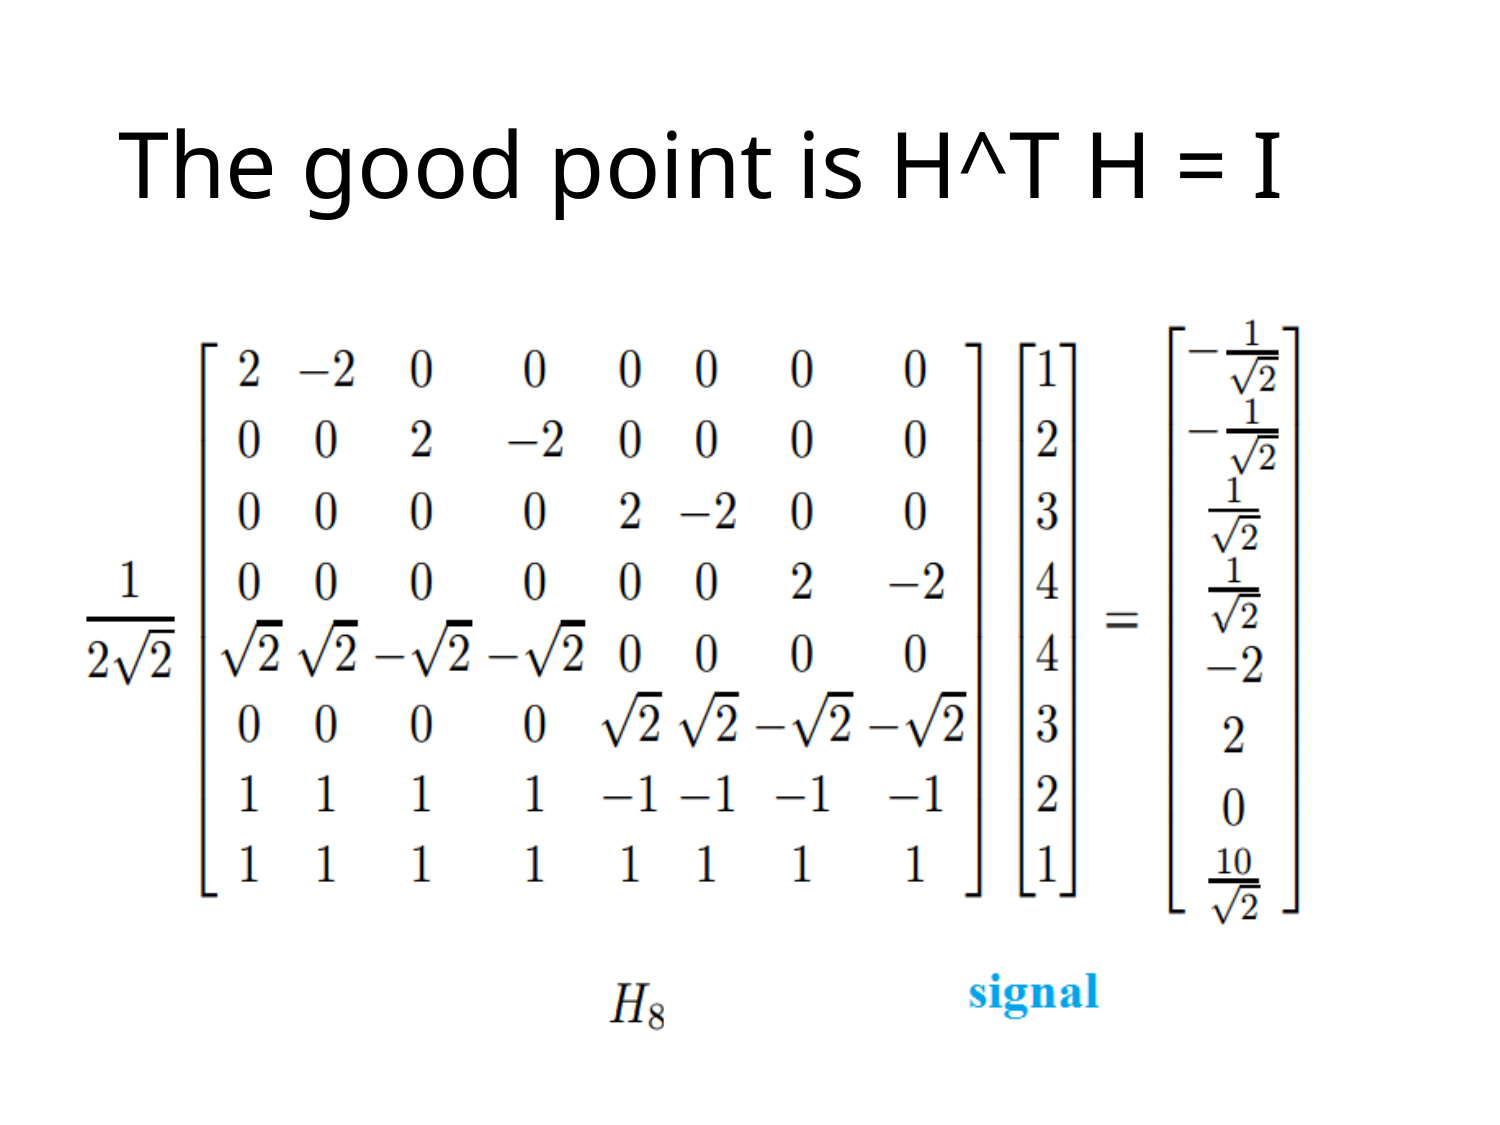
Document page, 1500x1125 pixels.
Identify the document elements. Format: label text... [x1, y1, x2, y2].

picture [0, 249, 1500, 1125]
title The good point is H^T H = I [103, 59, 1397, 249]
